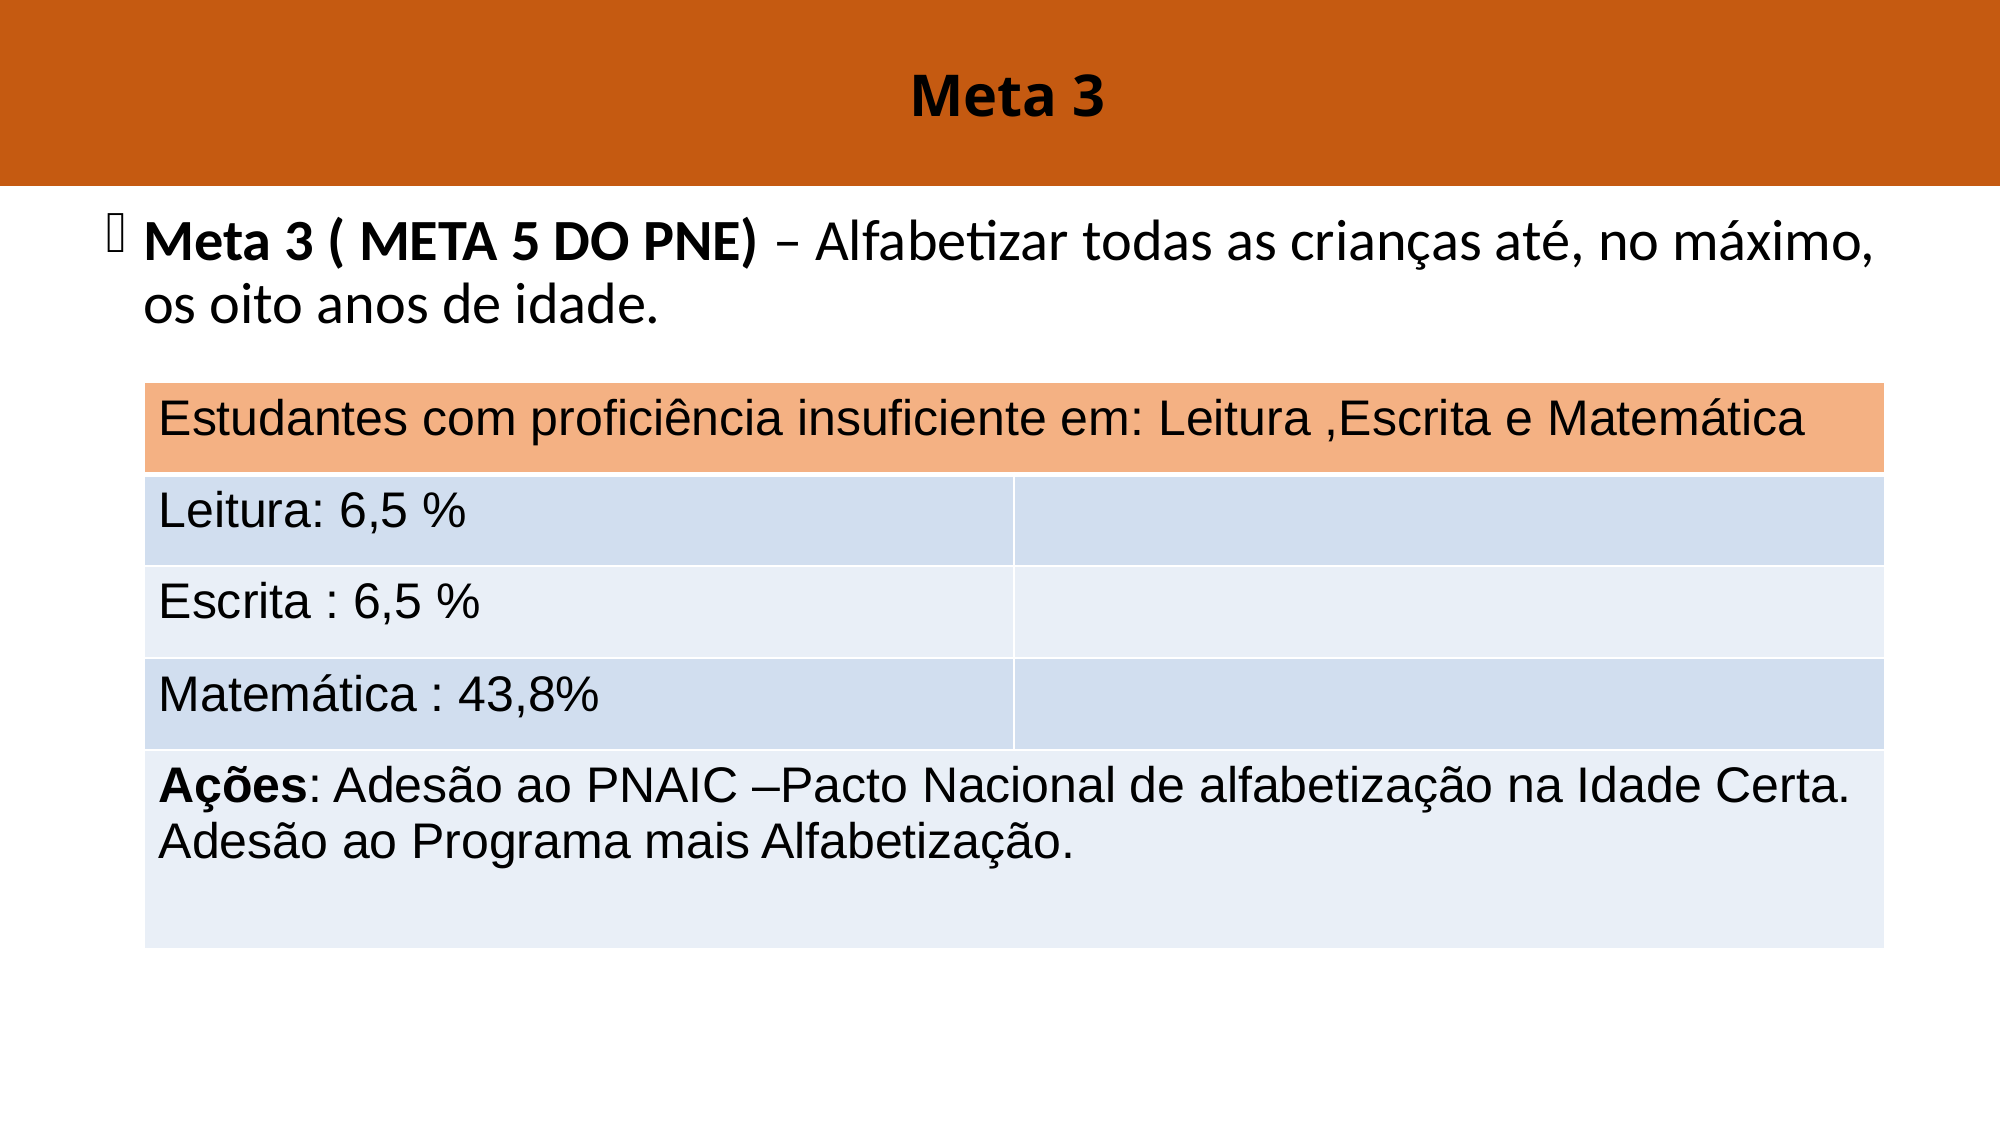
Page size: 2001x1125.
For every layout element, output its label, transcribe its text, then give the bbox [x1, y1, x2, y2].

title Meta 3 [0, 0, 2000, 186]
table_cell Escrita : 6,5 % [145, 567, 1013, 657]
table_cell Matemática : 43,8% [145, 659, 1013, 749]
table_header Estudantes com proficiência insuficiente em: Leitura ,Escrita e Matemática [145, 383, 1884, 472]
table_cell [1015, 477, 1884, 565]
table_cell [1015, 659, 1884, 749]
table_cell [1015, 567, 1884, 657]
list Meta 3 ( META 5 DO PNE) – Alfabetizar todas as crianças até, no máximo, os oito anos de idade. [90, 202, 1933, 993]
table_cell Leitura: 6,5 % [145, 477, 1013, 565]
table_cell Ações: Adesão ao PNAIC –Pacto Nacional de alfabetização na Idade Certa. Adesão ao Programa mais Alfabetização. [145, 751, 1884, 948]
